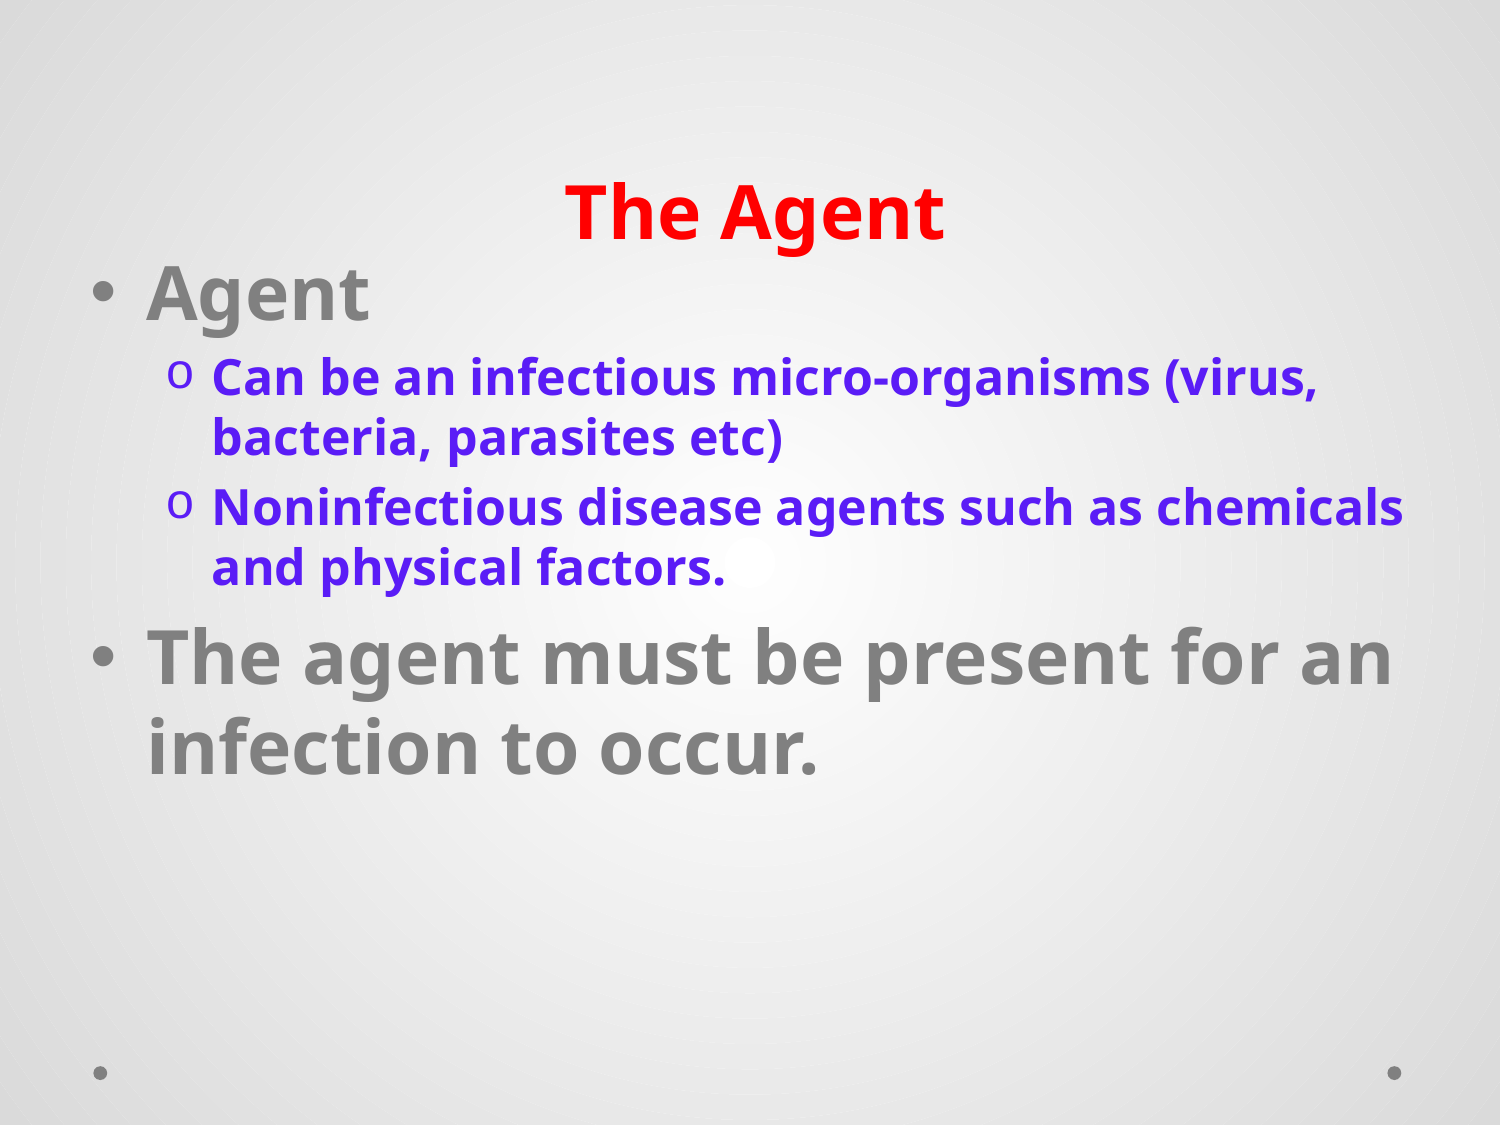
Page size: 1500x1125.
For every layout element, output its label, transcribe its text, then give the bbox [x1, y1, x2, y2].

list Agent Can be an infectious micro-organisms (virus, bacteria, parasites etc) Noninfectious disease agents such as chemicals and physical factors. The agent must be present for an infection to occur. [75, 237, 1425, 1038]
title The Agent [5, 99, 1500, 263]
